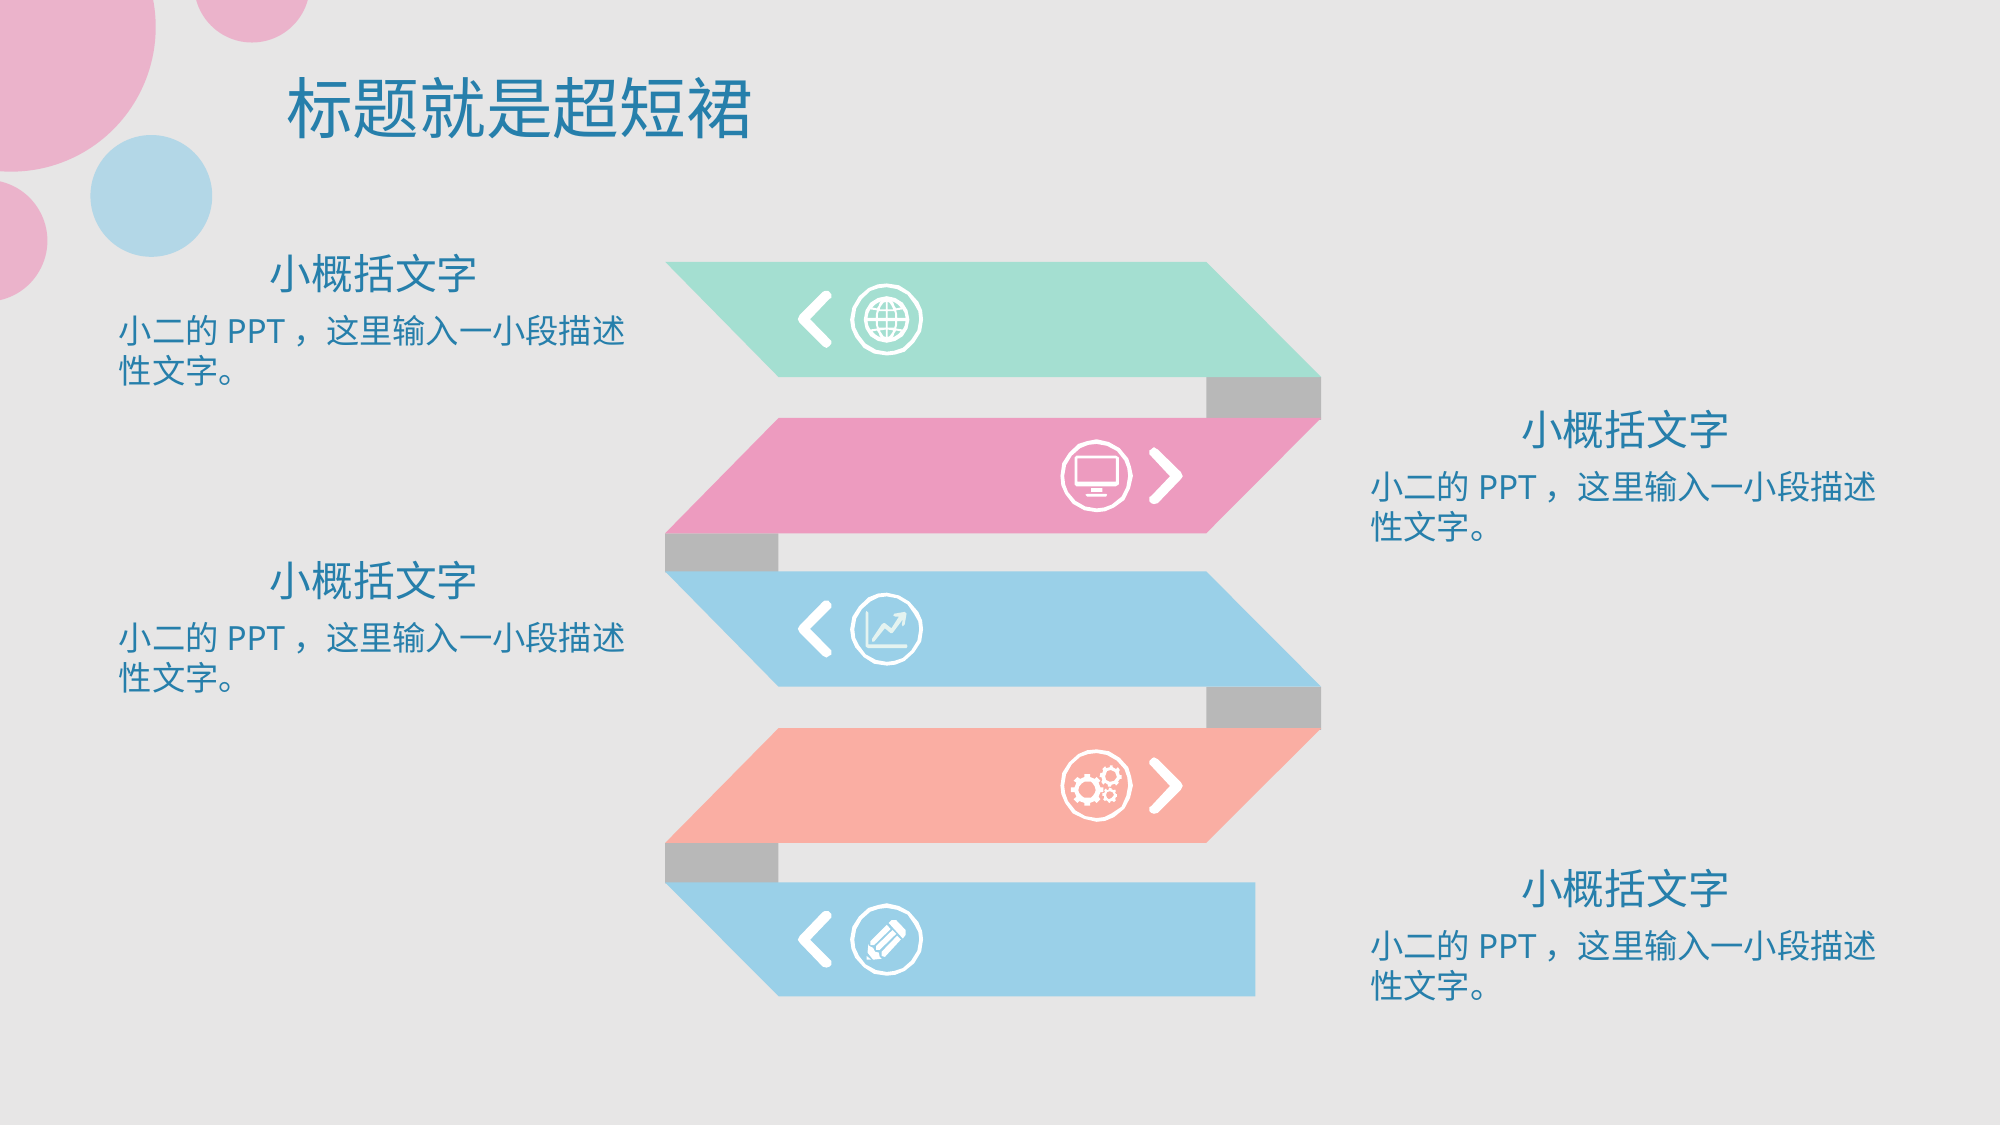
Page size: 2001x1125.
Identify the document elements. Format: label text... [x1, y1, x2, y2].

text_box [104, 240, 1896, 1015]
list 标题就是超短裙 [271, 68, 1114, 185]
